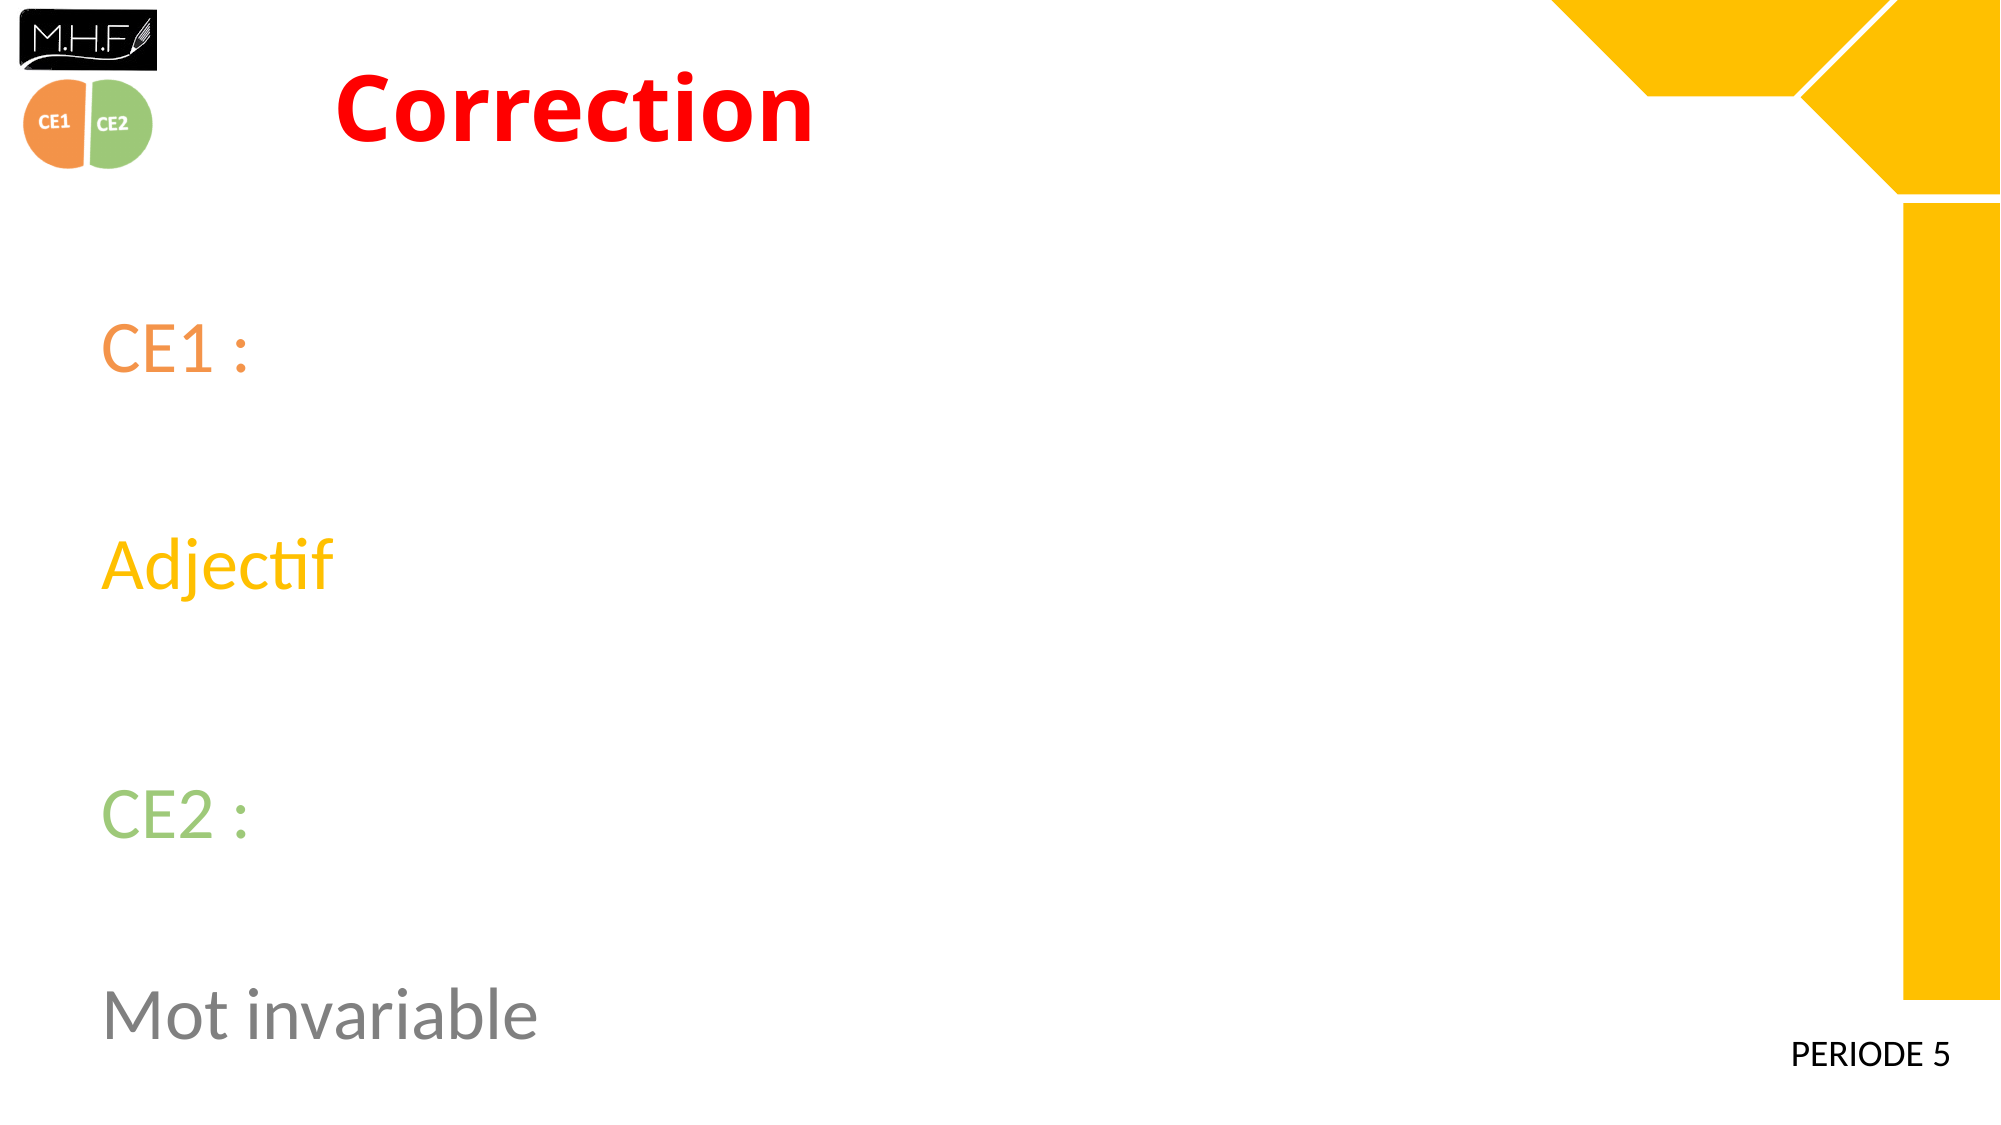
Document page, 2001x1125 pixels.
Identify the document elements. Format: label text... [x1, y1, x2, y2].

list CE1 : Adjectif CE2 : Mot invariable [86, 300, 1748, 1069]
text_box PERIODE 5 [1362, 1021, 1967, 1125]
picture [1, 7, 177, 207]
title Correction [318, 3, 1865, 221]
text_box [1902, 202, 2000, 1001]
text_box [1549, 0, 1892, 98]
text_box [1799, 0, 2000, 196]
